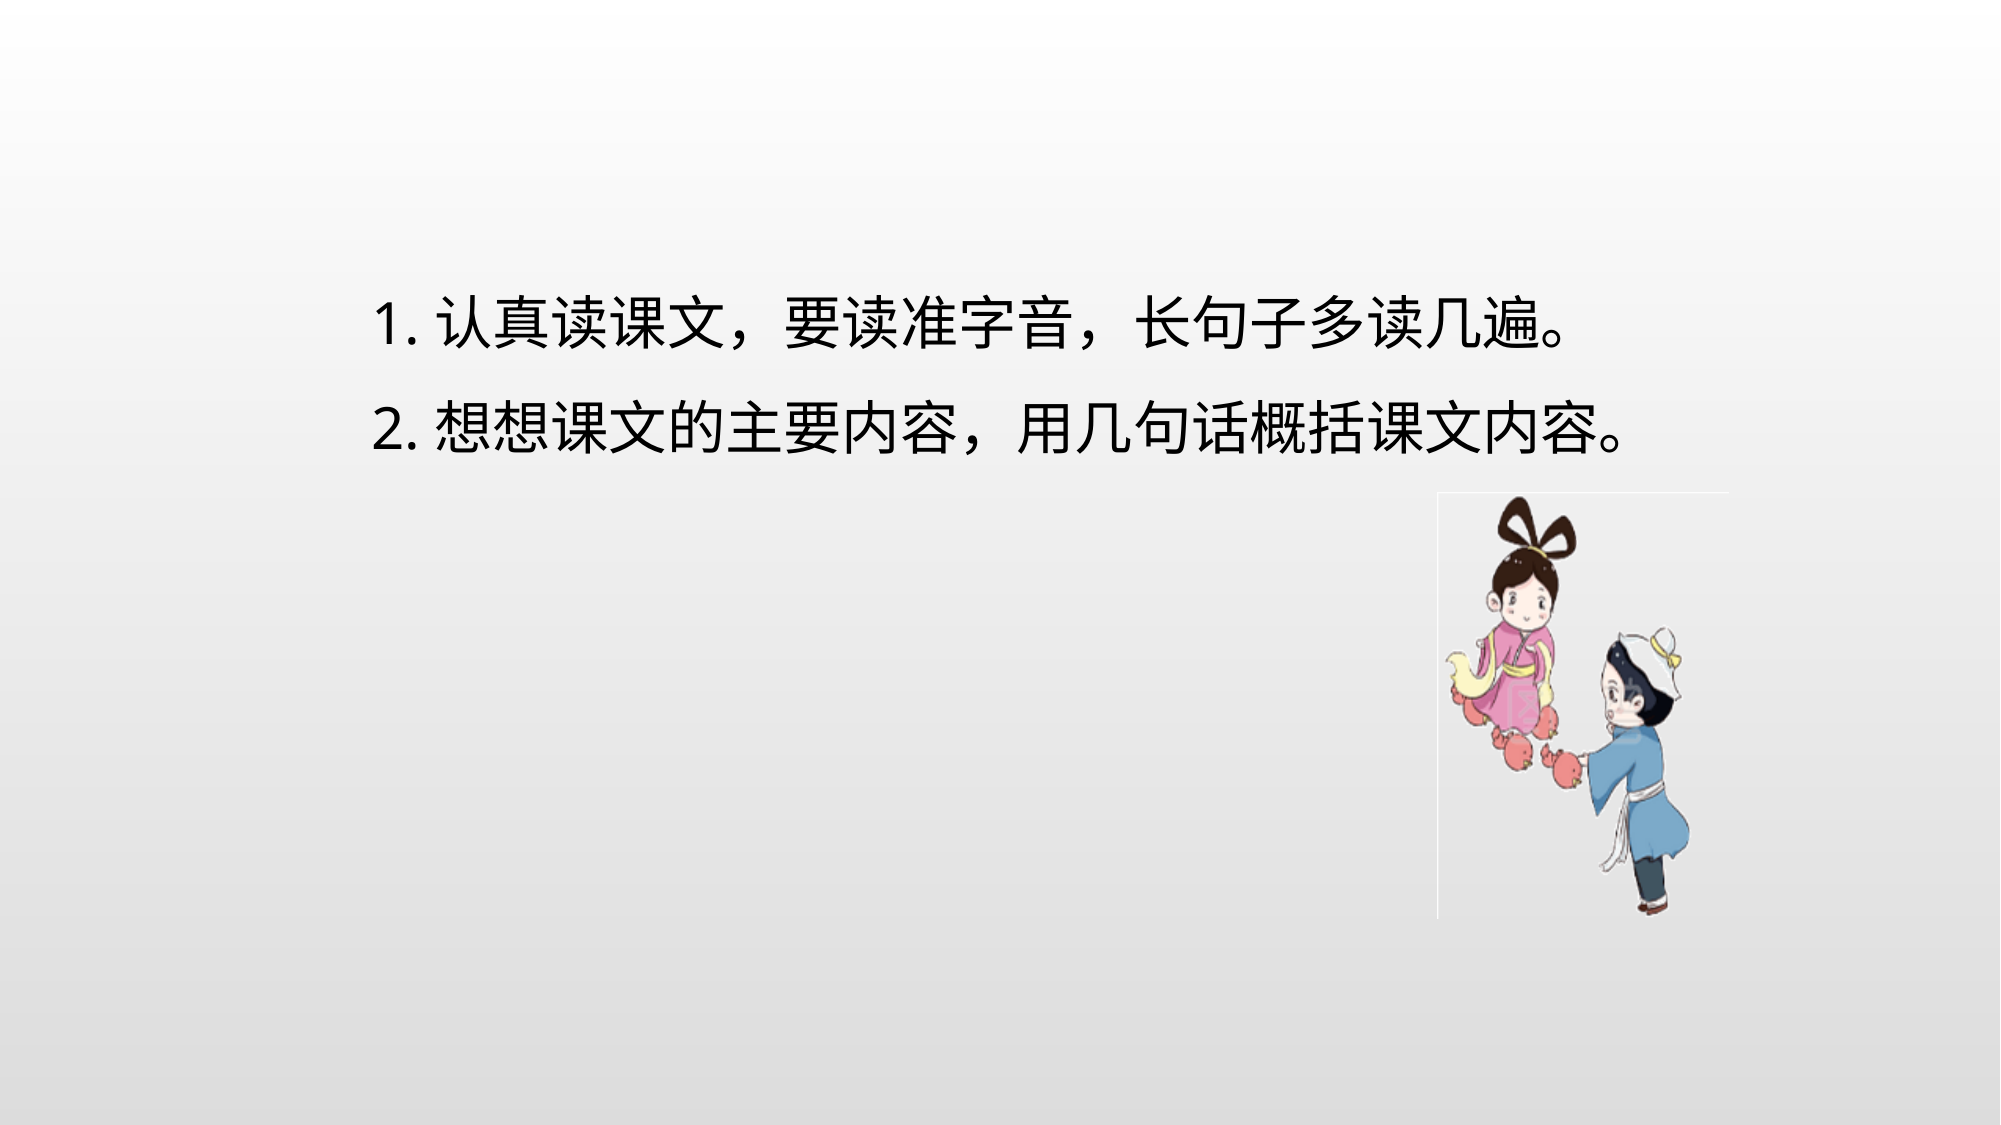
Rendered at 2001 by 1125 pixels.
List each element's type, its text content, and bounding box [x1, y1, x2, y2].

text_box 1.认真读课文，要读准字音，长句子多读几遍。 2.想想课文的主要内容，用几句话概括课文内容。 [310, 243, 1690, 469]
picture [1437, 492, 1729, 919]
